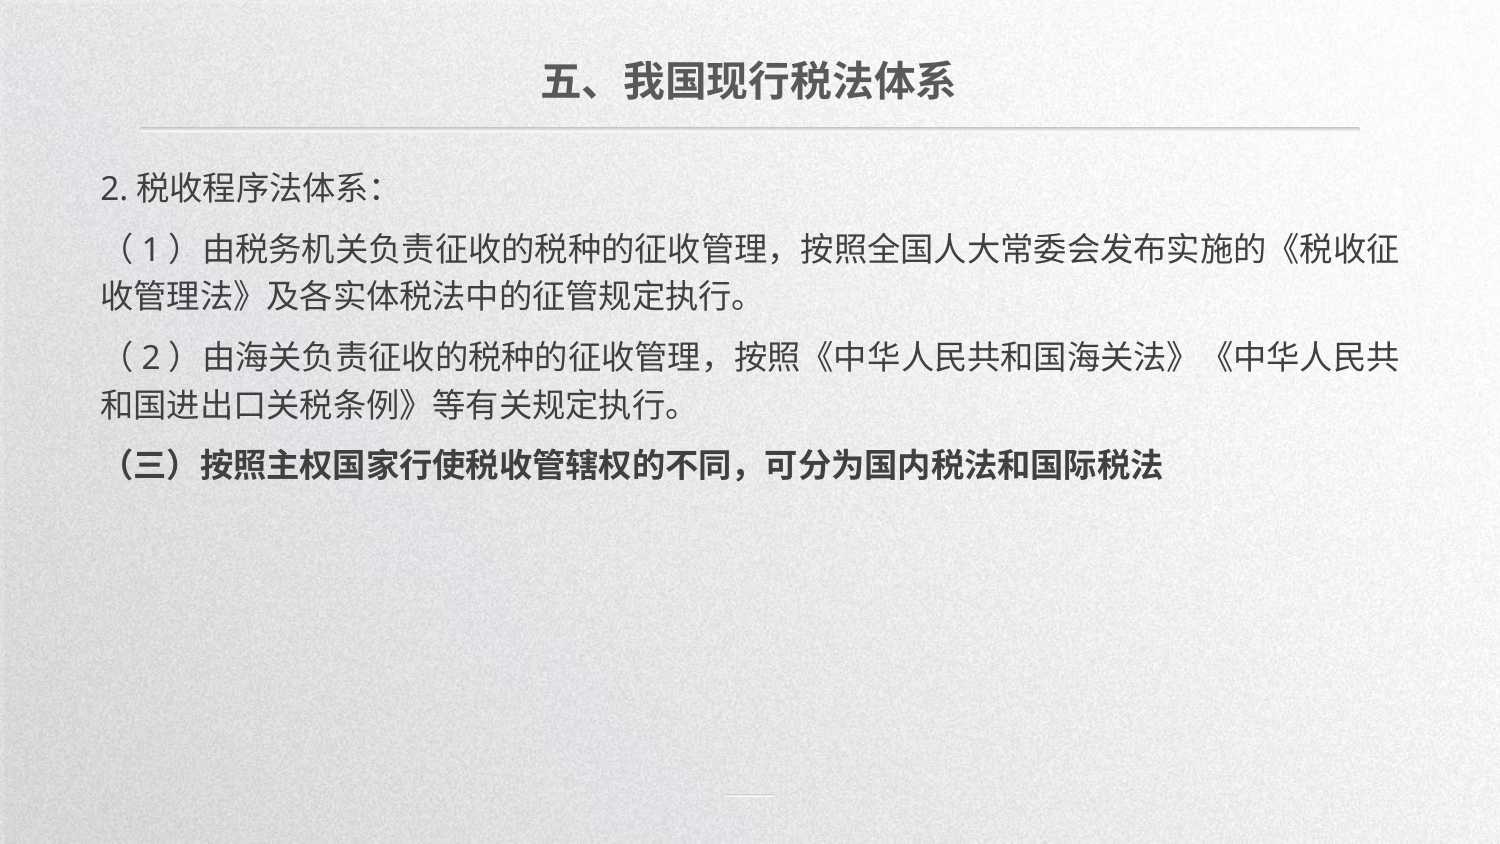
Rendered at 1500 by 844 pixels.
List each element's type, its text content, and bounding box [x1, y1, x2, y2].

picture [0, 0, 1500, 844]
text_box 五、我国现行税法体系 [459, 49, 1038, 111]
text_box 2.税收程序法体系： （1）由税务机关负责征收的税种的征收管理，按照全国人大常委会发布实施的《税收征收管理法》及各实体税法中的征管规定执行。 （2）由海关负责征收的税种的征收管理，按照《中华人民共和国海关法》《中华人民共和国进出口关税条例》等有关规定执行。 （三）按照主权国家行使税收管辖权的不同，可分为国内税法和国际税法 [100, 159, 1400, 545]
